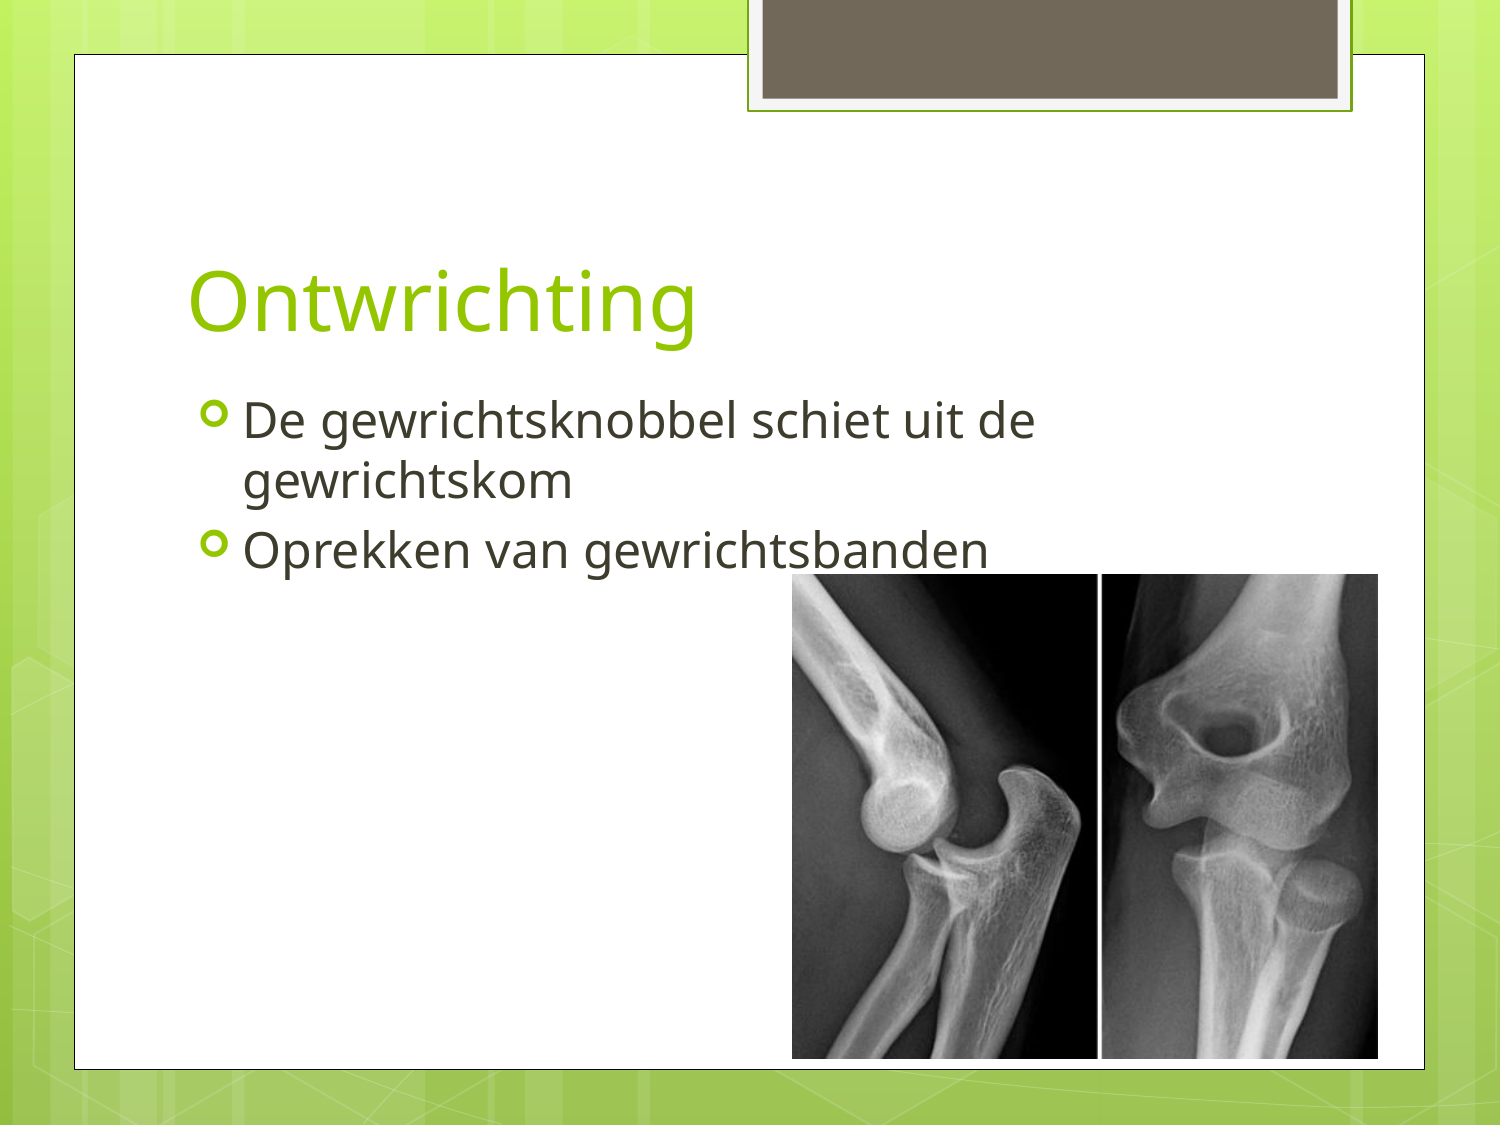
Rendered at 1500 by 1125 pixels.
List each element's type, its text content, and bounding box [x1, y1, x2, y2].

list De gewrichtsknobbel schiet uit de gewrichtskom Oprekken van gewrichtsbanden [171, 381, 1283, 957]
title Ontwrichting [171, 168, 1324, 357]
picture [791, 574, 1378, 1059]
